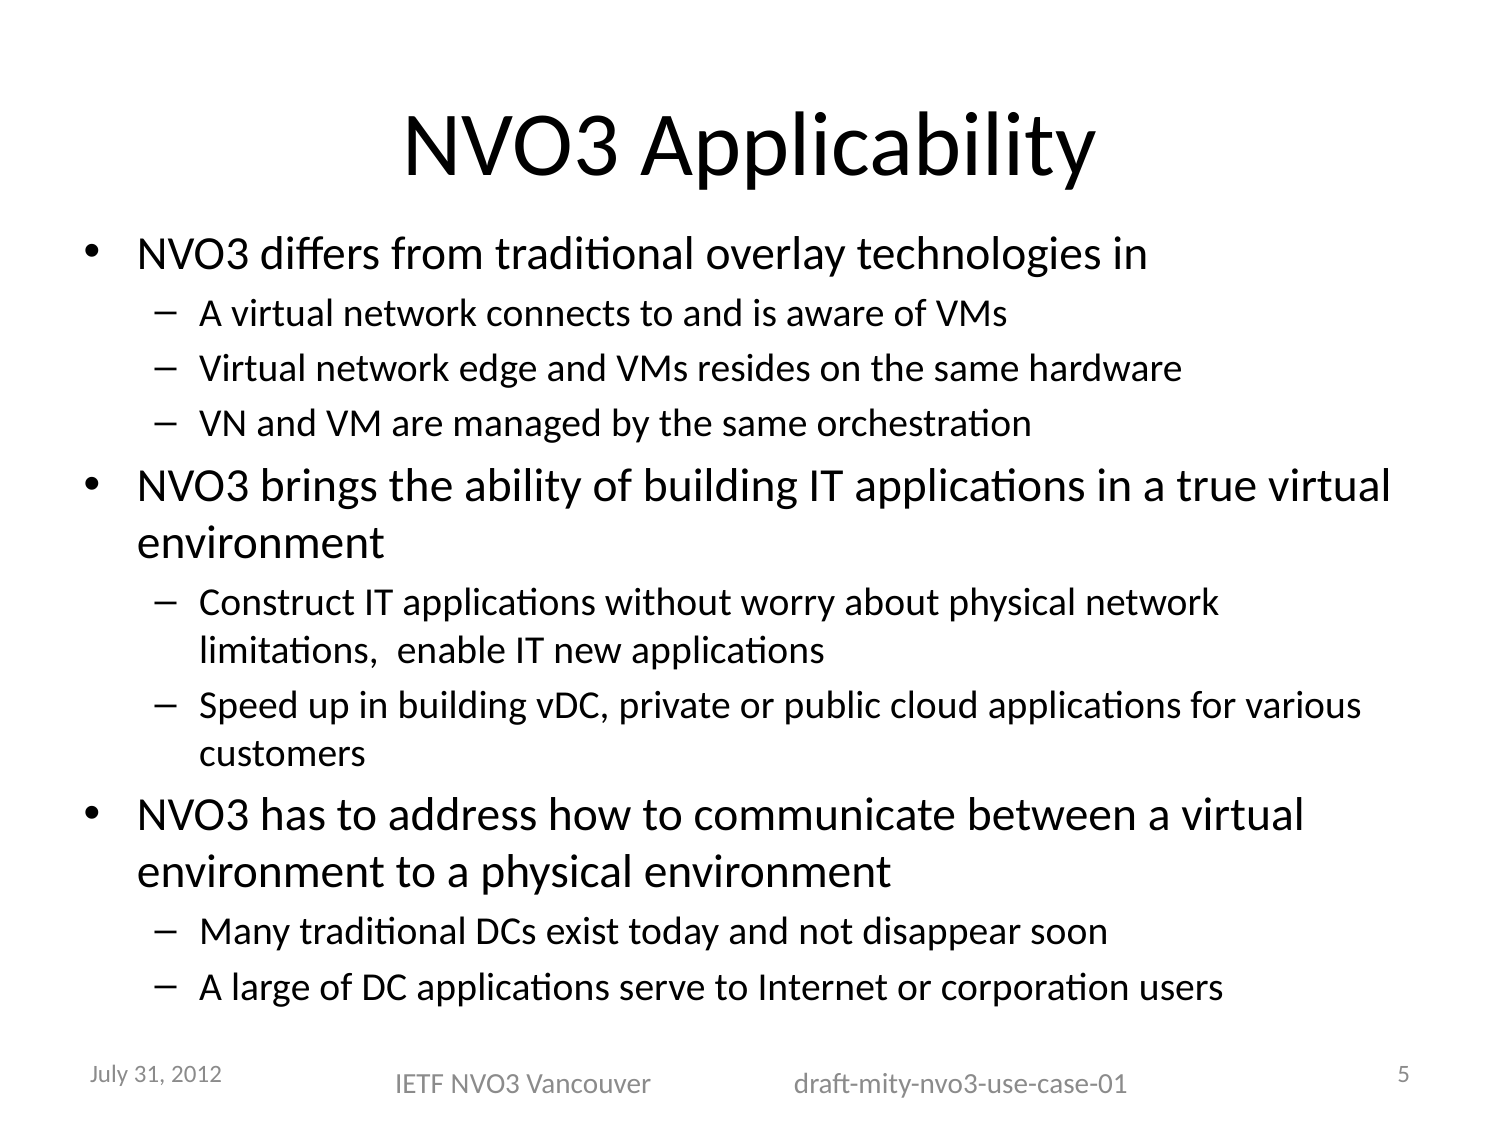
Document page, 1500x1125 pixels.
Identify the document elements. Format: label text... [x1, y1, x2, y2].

slide_number 5 [1179, 1042, 1425, 1103]
title NVO3 Applicability [75, 45, 1425, 233]
list NVO3 differs from traditional overlay technologies in A virtual network connects to and is aware of VMs Virtual network edge and VMs resides on the same hardware VN and VM are managed by the same orchestration NVO3 brings the ability of building IT applications in a true virtual environment Construct IT applications without worry about physical network limitations, enable IT new applications Speed up in building vDC, private or public cloud applications for various customers NVO3 has to address how to communicate between a virtual environment to a physical environment Many traditional DCs exist today and not disappear soon A large of DC applications serve to Internet or corporation users [68, 214, 1417, 1024]
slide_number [75, 1042, 345, 1103]
footer IETF NVO3 Vancouver draft-mity-nvo3-use-case-01 [345, 1039, 1179, 1125]
